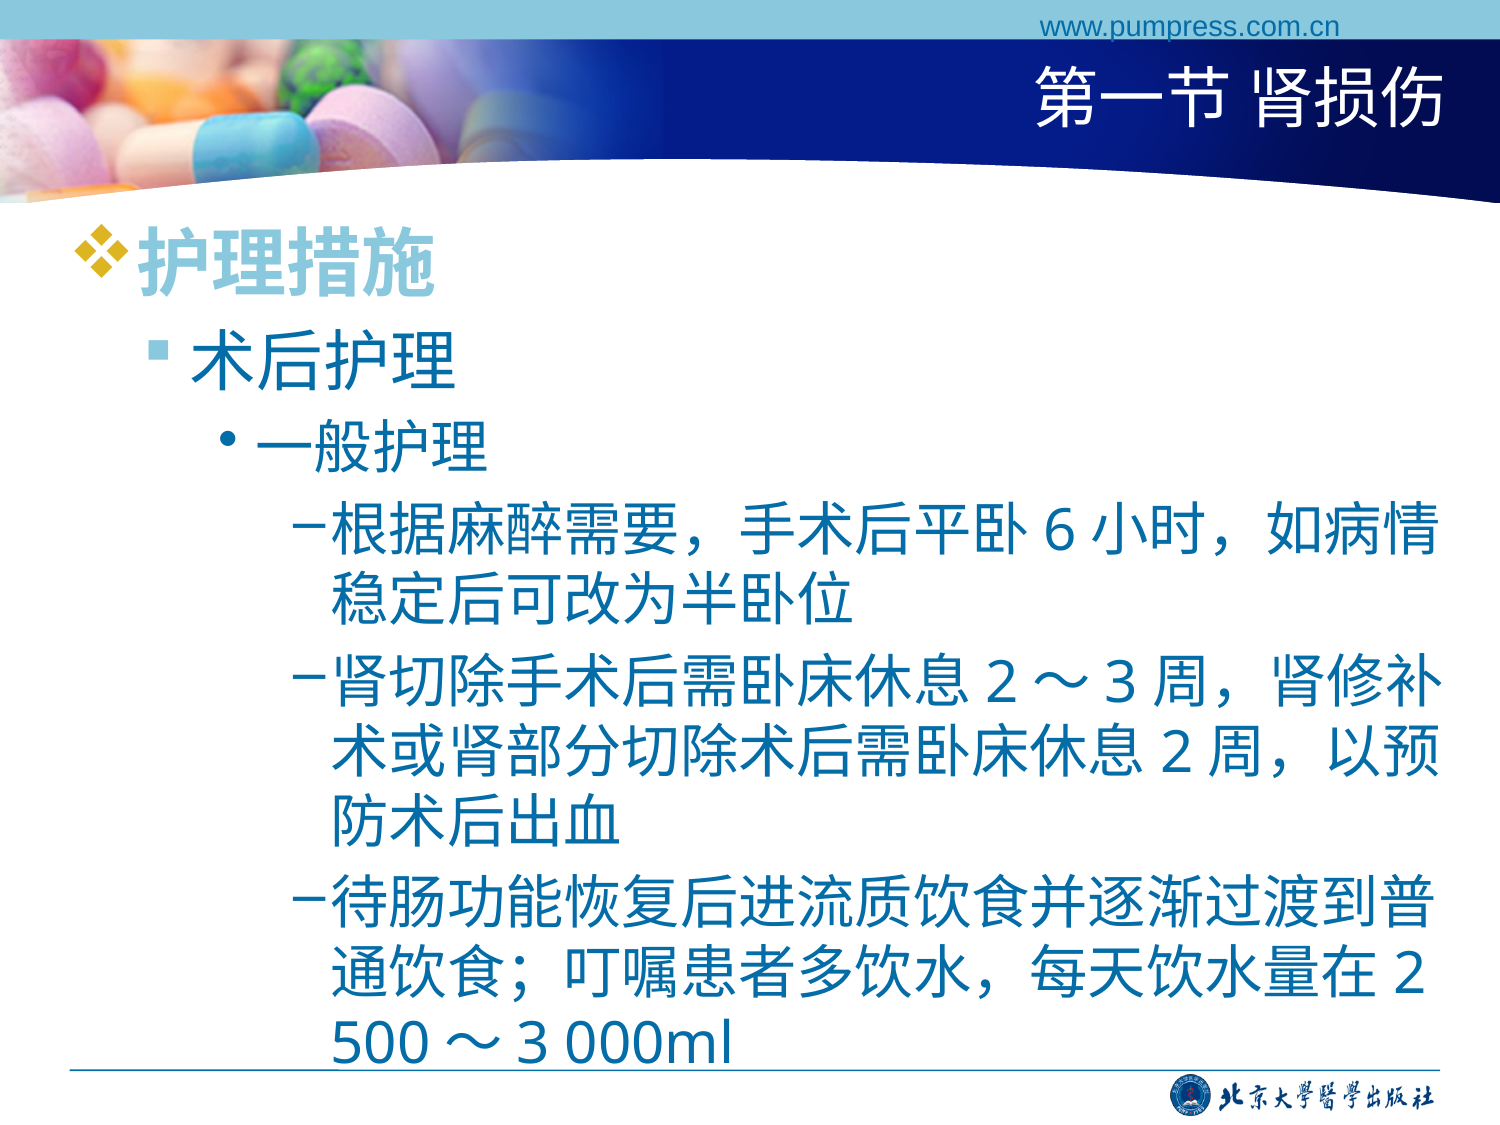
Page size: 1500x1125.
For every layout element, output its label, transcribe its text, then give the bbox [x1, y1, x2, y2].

slide_number www.pumpress.com.cn [1025, 0, 1463, 38]
picture [1170, 1074, 1436, 1118]
picture [0, 40, 1500, 203]
title 第一节 肾损伤 [137, 49, 1463, 143]
list 护理措施 术后护理 一般护理 根据麻醉需要，手术后平卧6小时，如病情稳定后可改为半卧位 肾切除手术后需卧床休息2～3周，肾修补术或肾部分切除术后需卧床休息2周，以预防术后出血 待肠功能恢复后进流质饮食并逐渐过渡到普通饮食；叮嘱患者多饮水，每天饮水量在2 500～3 000ml [52, 207, 1466, 1009]
